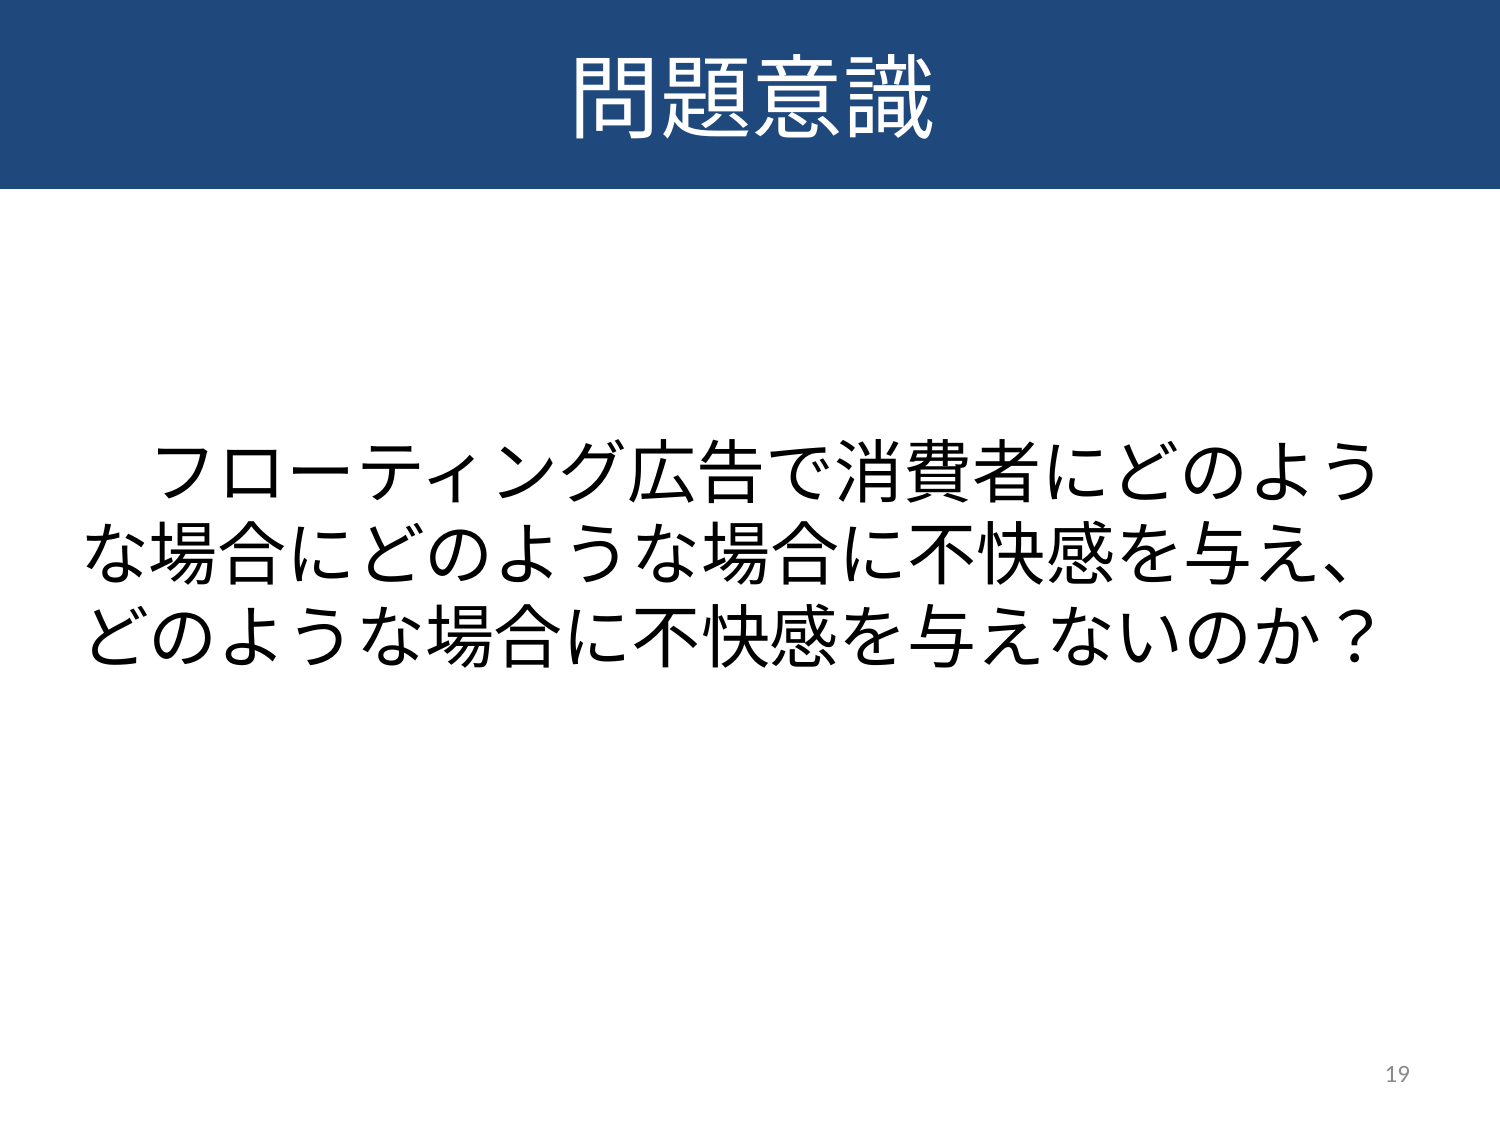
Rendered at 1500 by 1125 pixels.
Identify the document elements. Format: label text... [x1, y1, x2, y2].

list フローティング広告で消費者にどのような場合にどのような場合に不快感を与え、どのような場合に不快感を与えないのか？ [64, 420, 1415, 693]
text_box 問題意識 [0, 0, 1500, 191]
slide_number 19 [1074, 1042, 1425, 1103]
